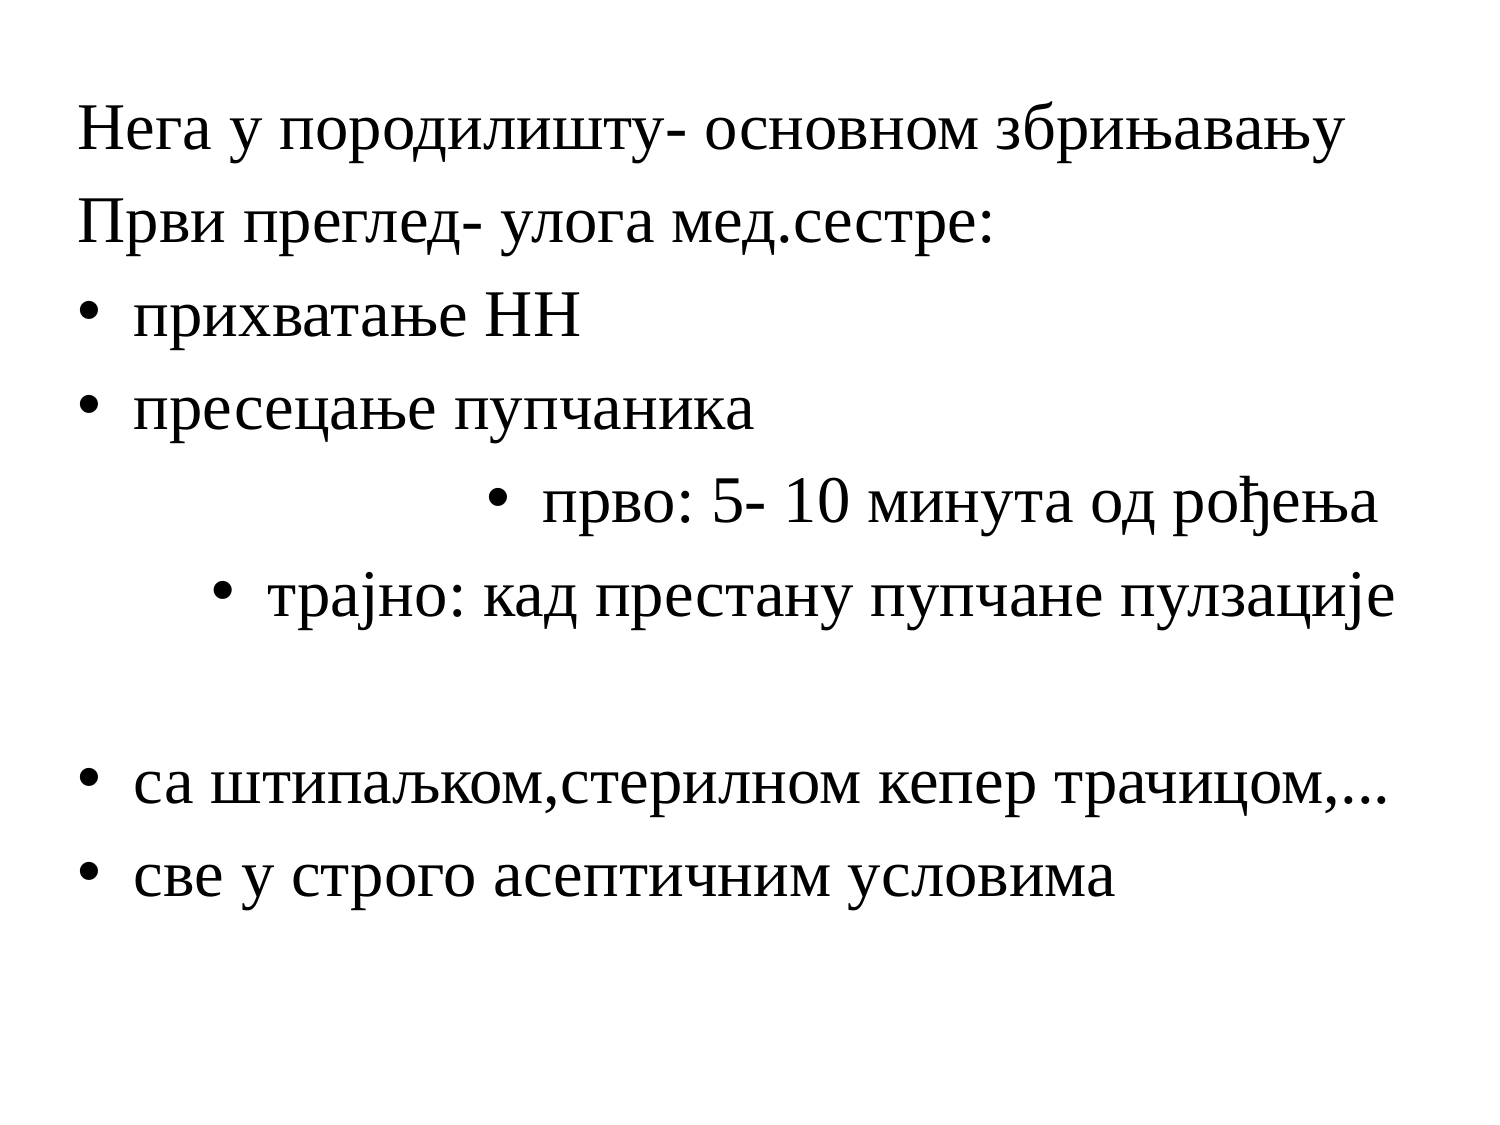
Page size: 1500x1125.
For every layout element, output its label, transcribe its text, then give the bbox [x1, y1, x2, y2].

list Нега у породилишту- основном збрињавању Први преглед- улога мед.сестре: прихватање НН пресецање пупчаника прво: 5- 10 минута од рођења трајно: кад престану пупчане пулзације са штипаљком,стерилном кепер трачицом,... све у строго асептичним условима [62, 75, 1413, 988]
